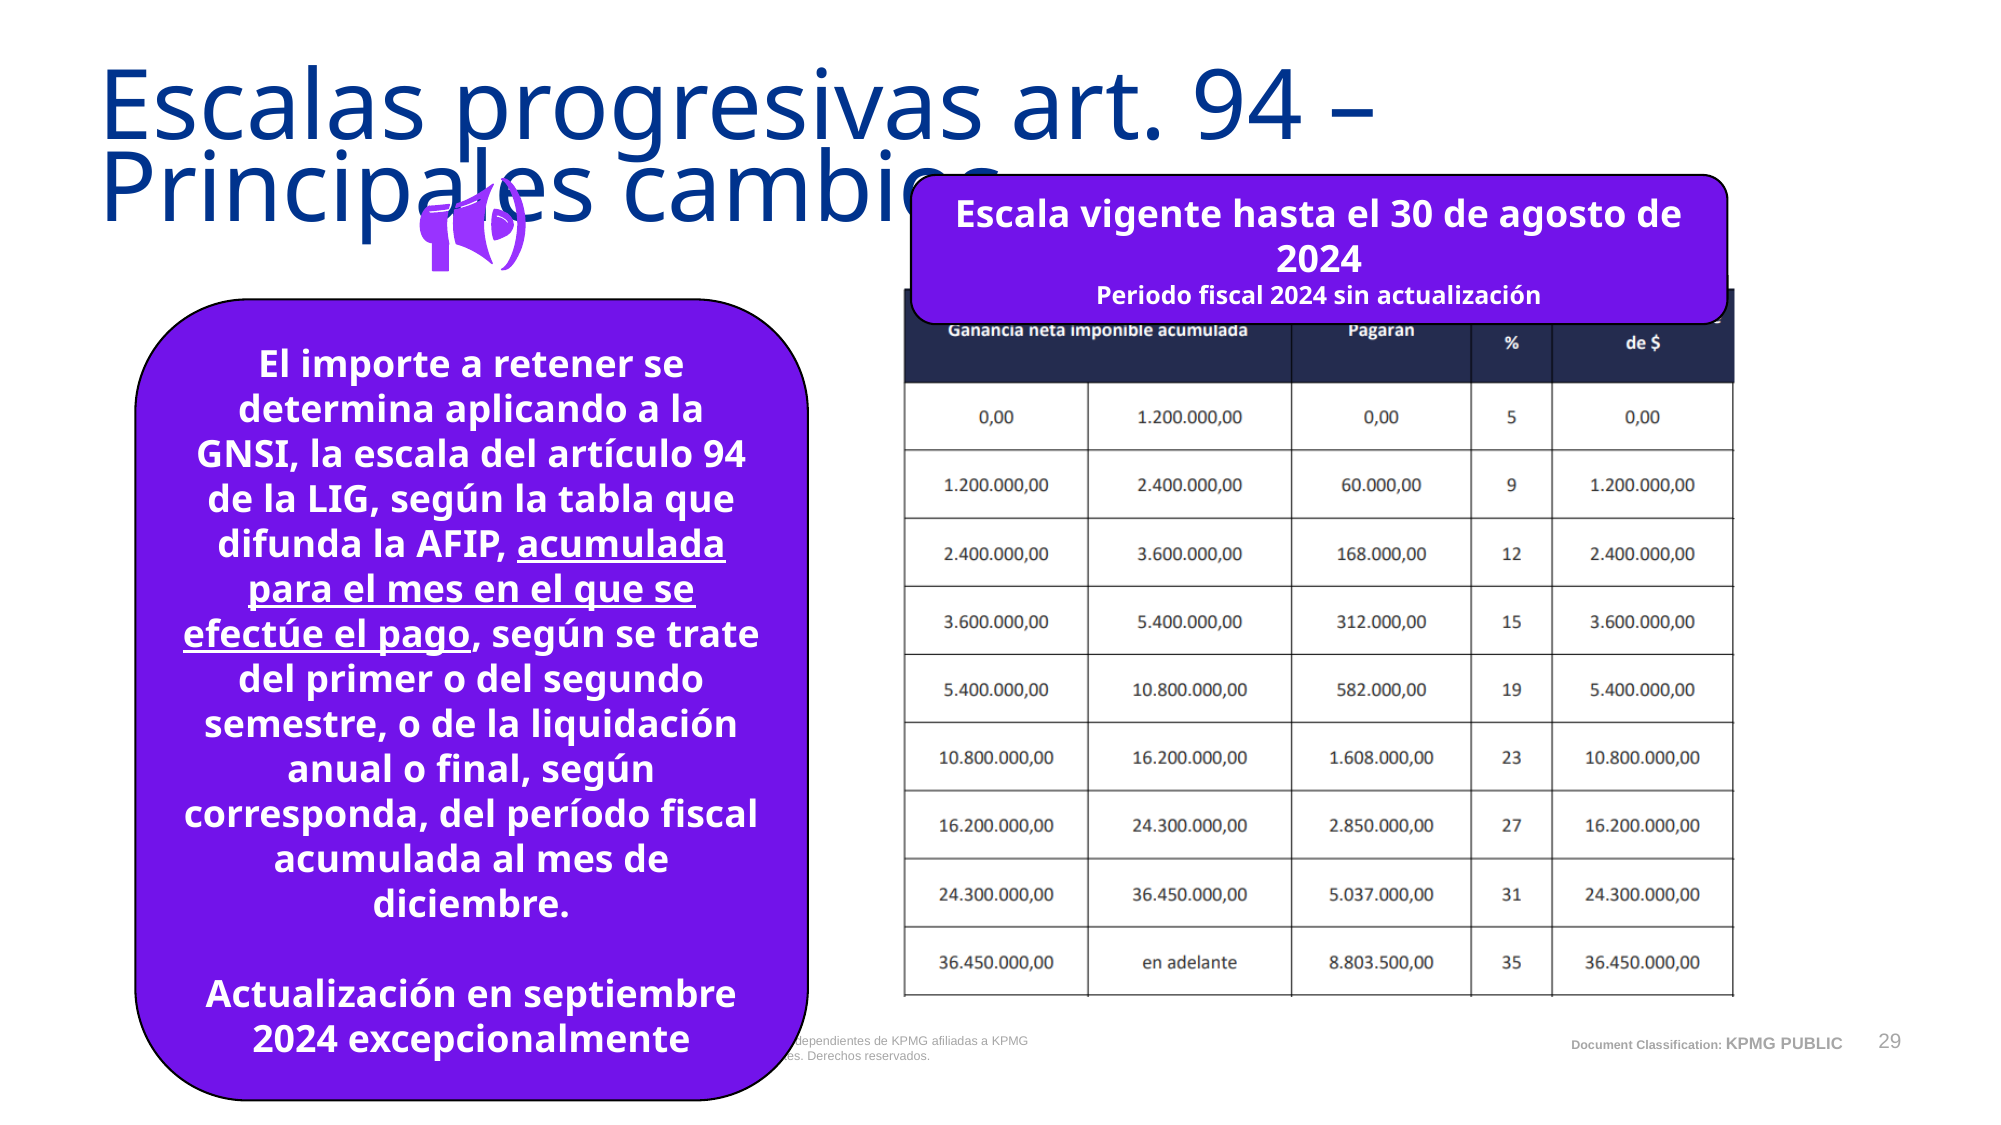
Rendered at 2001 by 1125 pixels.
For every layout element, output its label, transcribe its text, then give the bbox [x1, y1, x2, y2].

text_box Escala vigente hasta el 30 de agosto de 2024 Periodo fiscal 2024 sin actualización [909, 173, 1729, 281]
title Escalas progresivas art. 94 – Principales cambios [98, 74, 1900, 193]
picture [898, 281, 1740, 997]
text_box El importe a retener se determina aplicando a la GNSI, la escala del artículo 94 de la LIG, según la tabla que difunda la AFIP, acumulada para el mes en el que se efectúe el pago, según se trate del primer o del segundo semestre, o de la liquidación anual o final, según corresponda, del período fiscal acumulada al mes de diciembre. Actualización en septiembre 2024 excepcionalmente [134, 298, 809, 1102]
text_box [416, 178, 527, 272]
